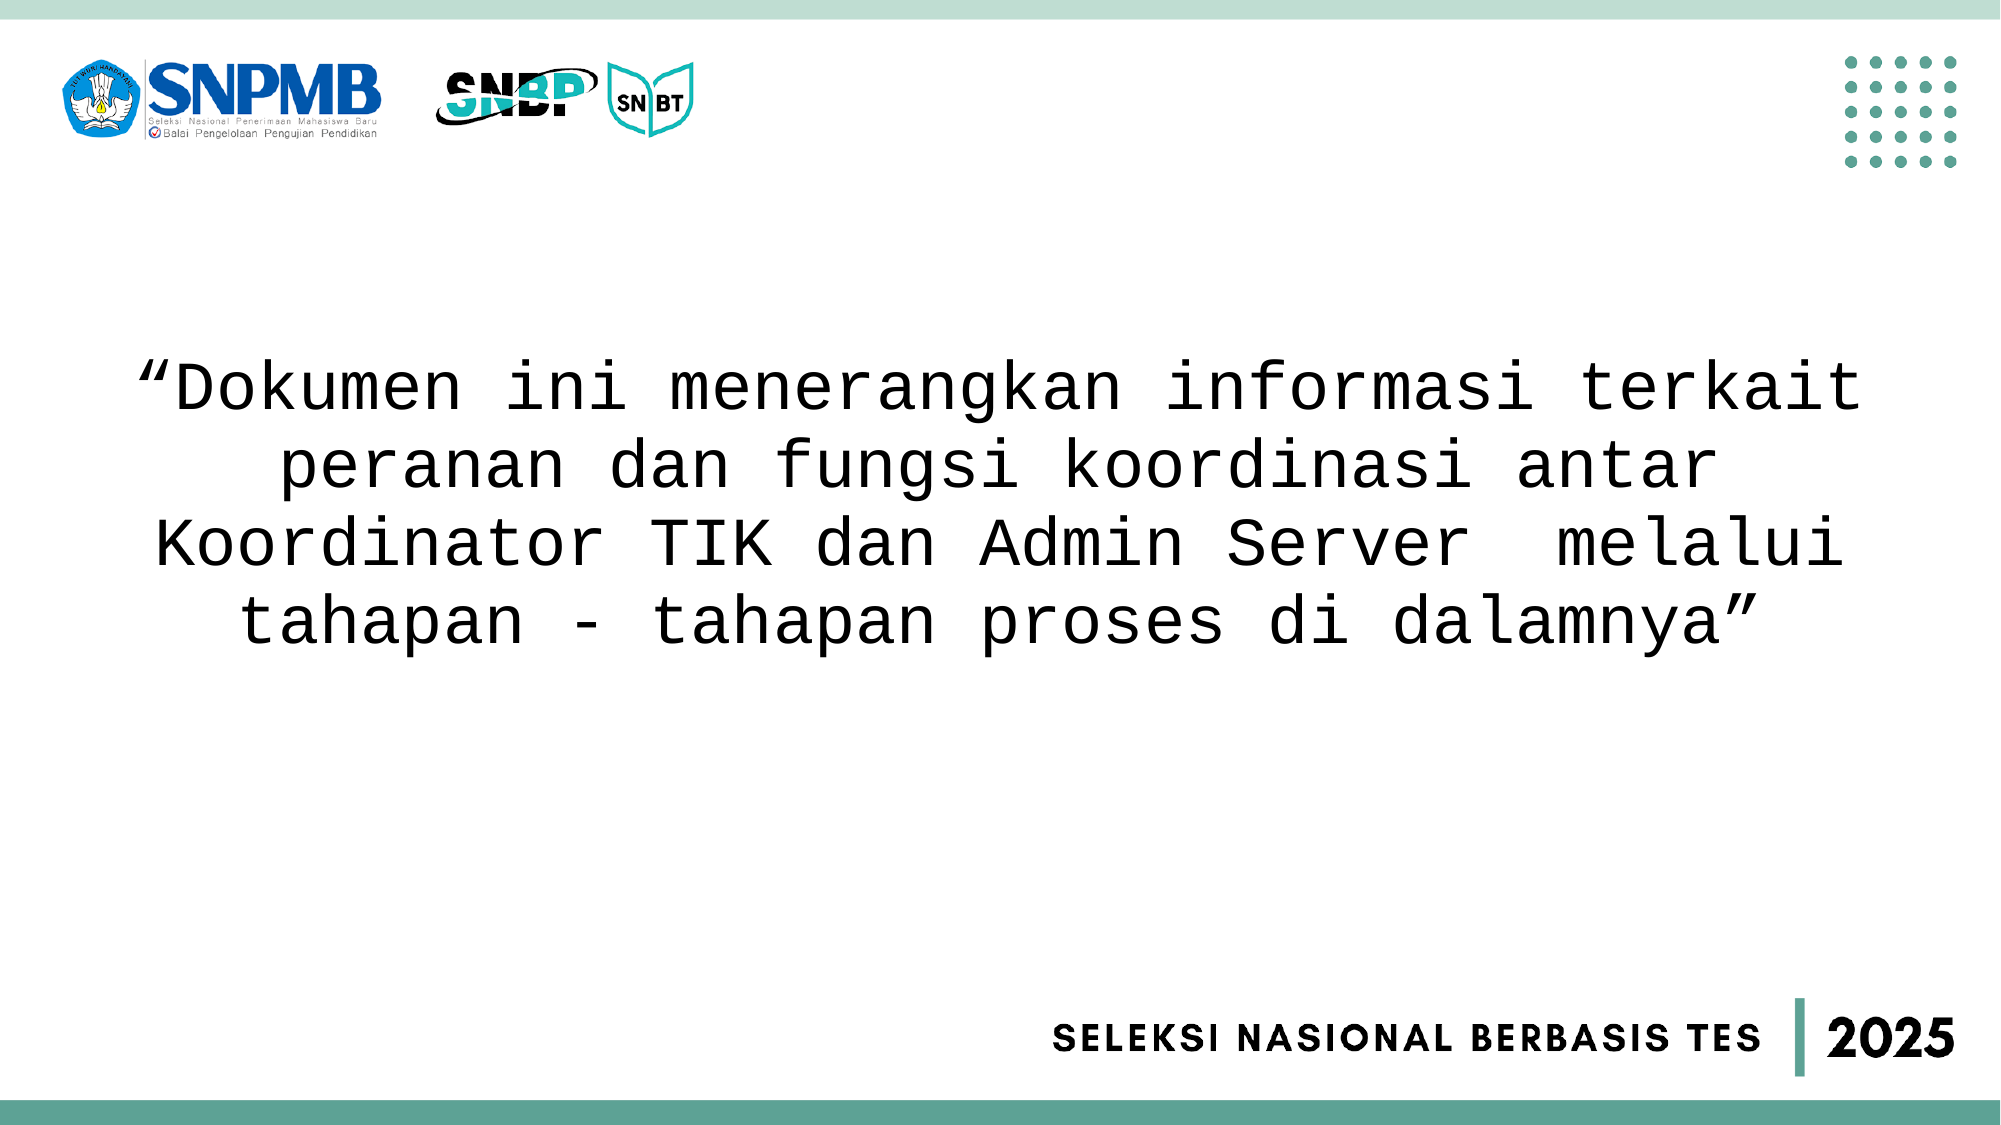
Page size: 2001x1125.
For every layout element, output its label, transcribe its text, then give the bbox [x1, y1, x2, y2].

list “Dokumen ini menerangkan informasi terkait peranan dan fungsi koordinasi antar Koordinator TIK dan Admin Server melalui tahapan - tahapan proses di dalamnya” [68, 332, 1932, 738]
picture [0, 0, 2001, 1125]
